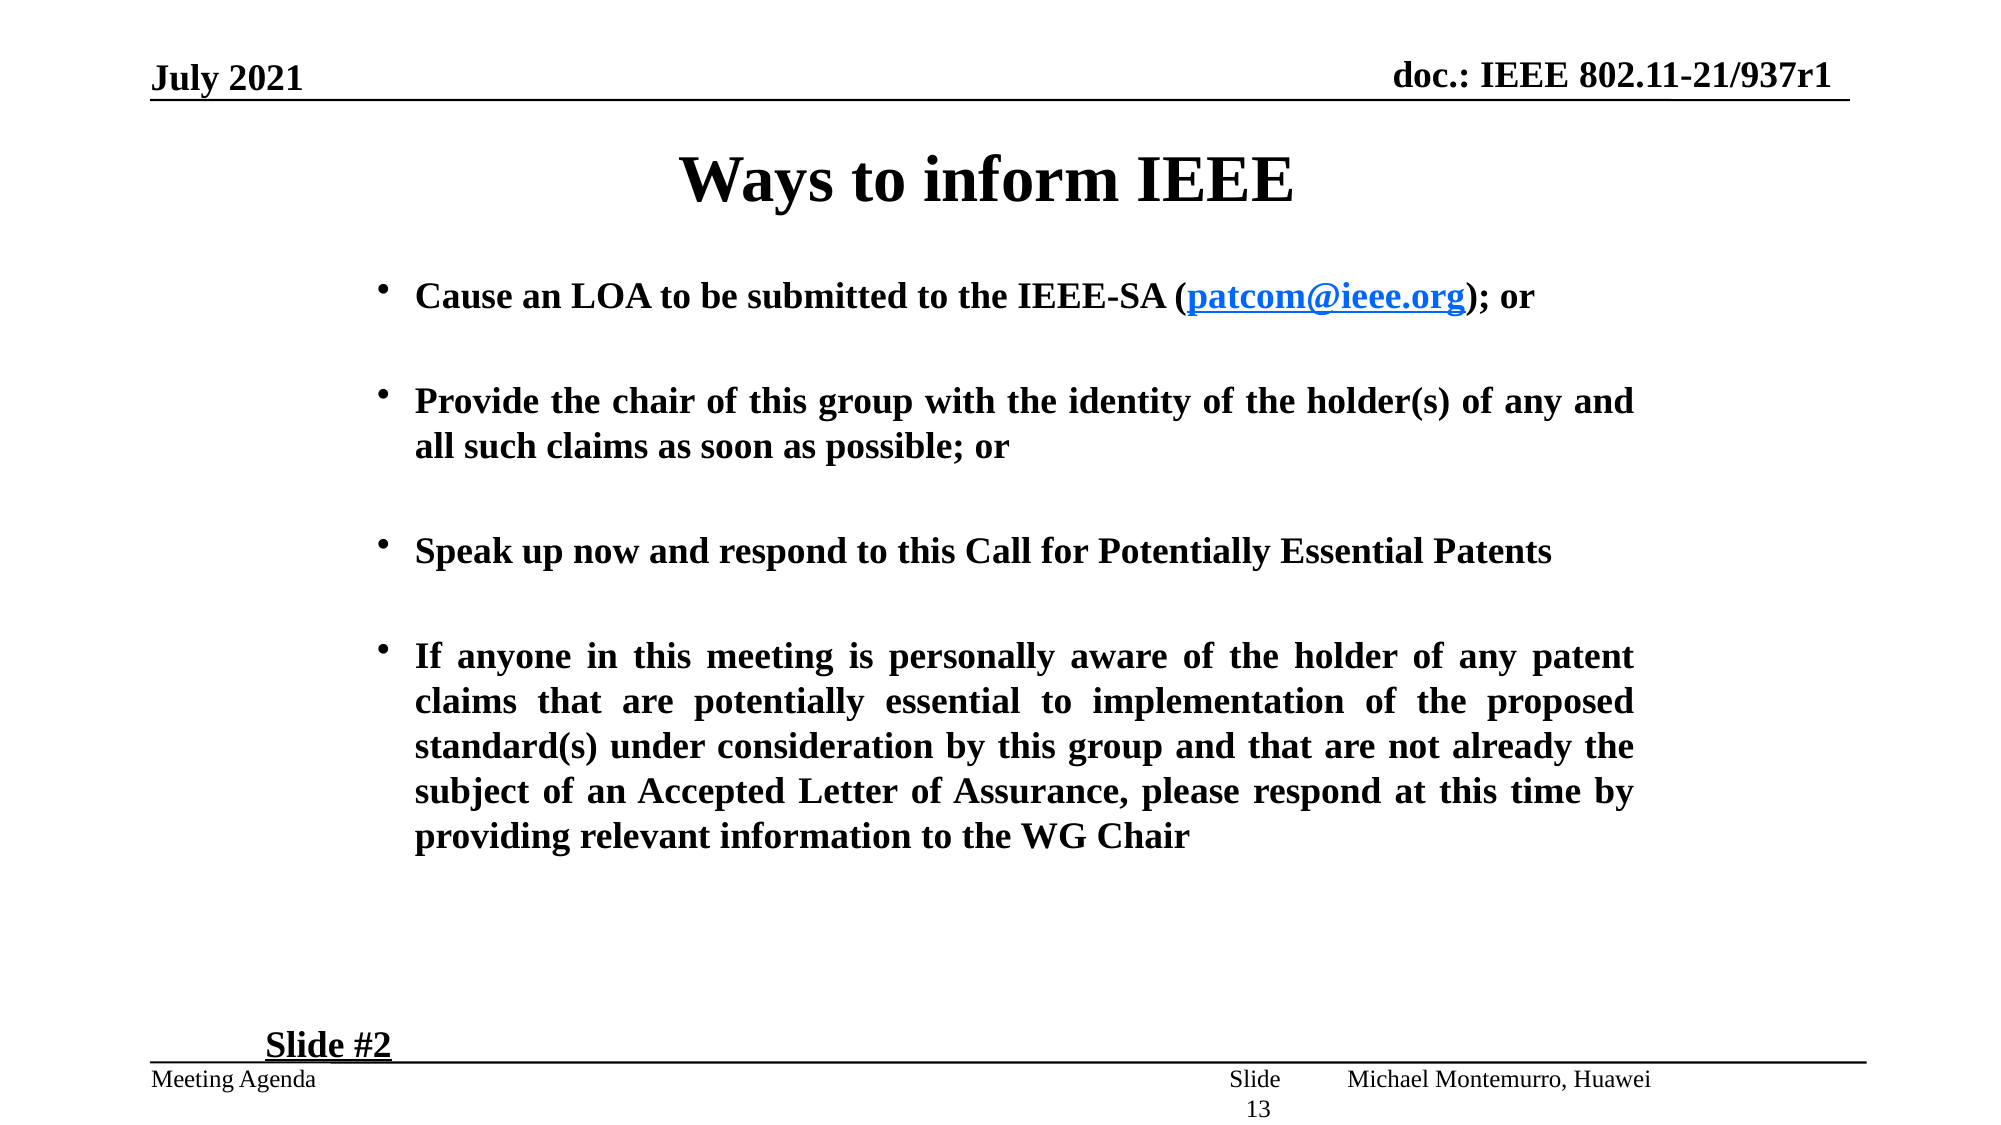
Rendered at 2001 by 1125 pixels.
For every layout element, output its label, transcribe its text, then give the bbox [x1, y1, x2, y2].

text_box Ways to inform IEEE [337, 87, 1638, 263]
footer Michael Montemurro, Huawei [1249, 1061, 1652, 1093]
text_box Slide #2 [250, 1012, 407, 1073]
text_box [337, 37, 1688, 163]
text_box Cause an LOA to be submitted to the IEEE-SA (patcom@ieee.org); or Provide the chair of this group with the identity of the holder(s) of any and all such claims as soon as possible; or Speak up now and respond to this Call for Potentially Essential Patents If anyone in this meeting is personally aware of the holder of any patent claims that are potentially essential to implementation of the proposed standard(s) under consideration by this group and that are not already the subject of an Accepted Letter of Assurance, please respond at this time by providing relevant information to the WG Chair [362, 246, 1650, 1100]
